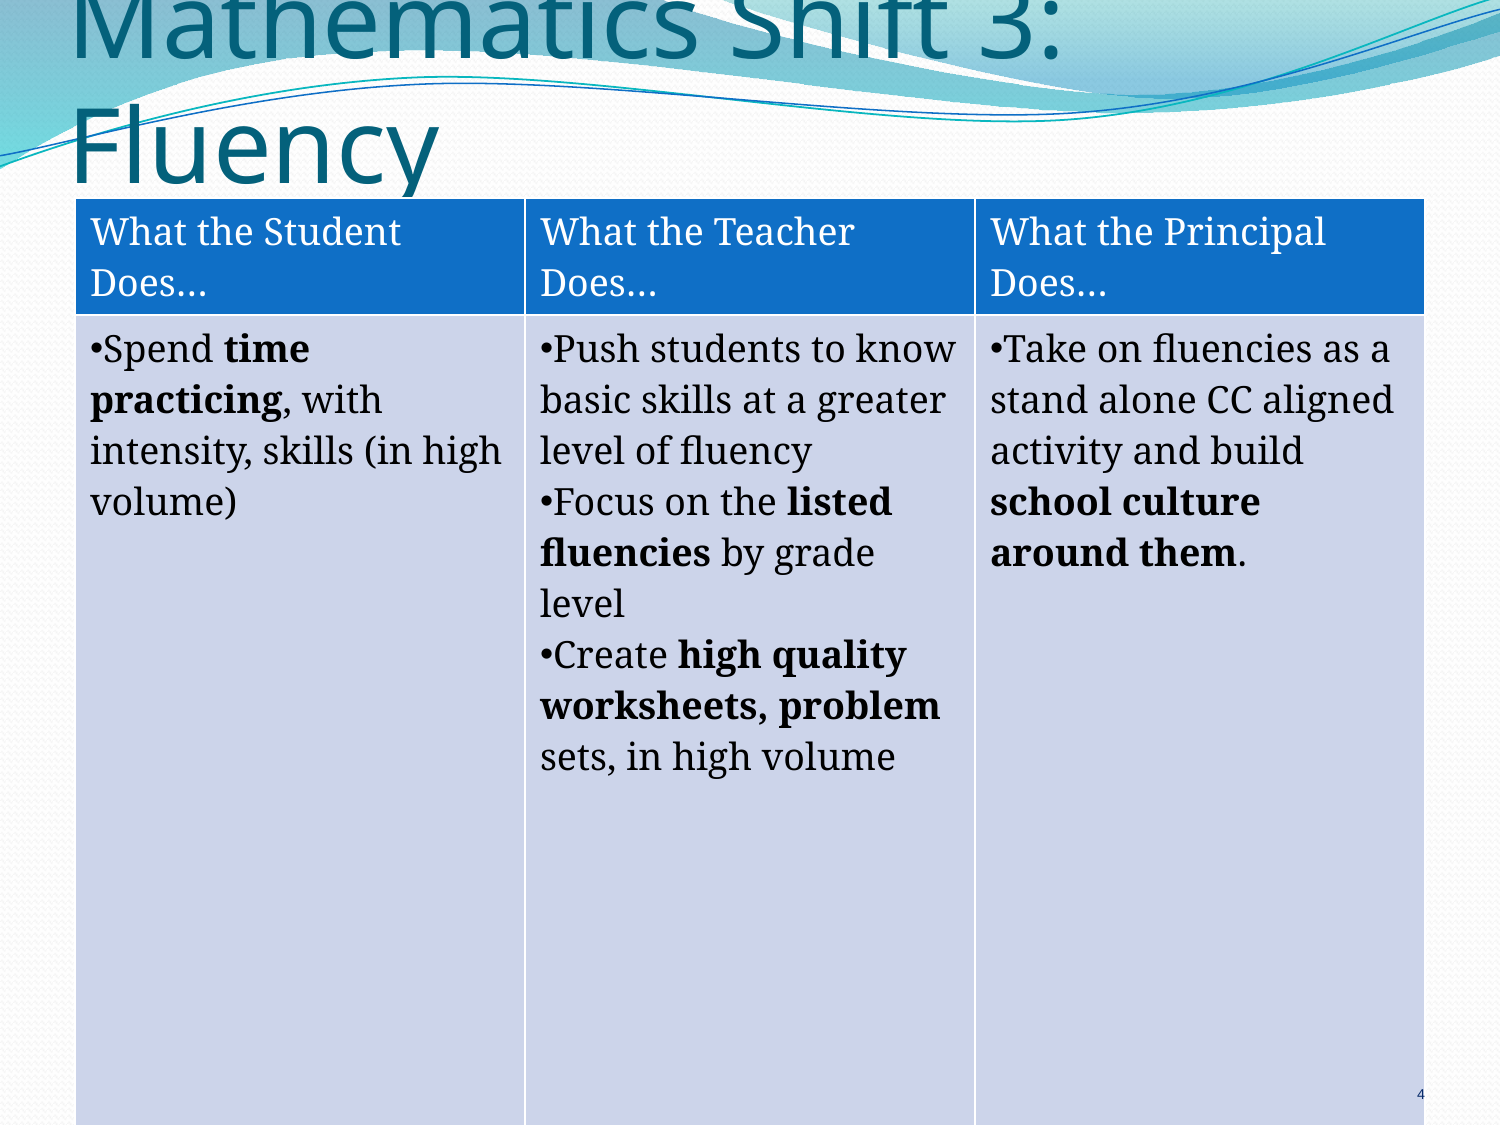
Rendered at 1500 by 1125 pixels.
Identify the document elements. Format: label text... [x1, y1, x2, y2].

table_cell Push students to know basic skills at a greater level of fluency Focus on the listed fluencies by grade level Create high quality worksheets, problem sets, in high volume [526, 316, 974, 1125]
table_header What the Student Does… [76, 199, 524, 314]
table_header What the Principal Does… [976, 199, 1424, 314]
title Mathematics Shift 3: Fluency [67, 13, 1418, 205]
table_cell Spend time practicing, with intensity, skills (in high volume) [76, 316, 524, 1125]
slide_number 4 [1299, 1042, 1425, 1103]
table_header What the Teacher Does… [526, 199, 974, 314]
table_cell Take on fluencies as a stand alone CC aligned activity and build school culture around them. [976, 316, 1424, 1125]
